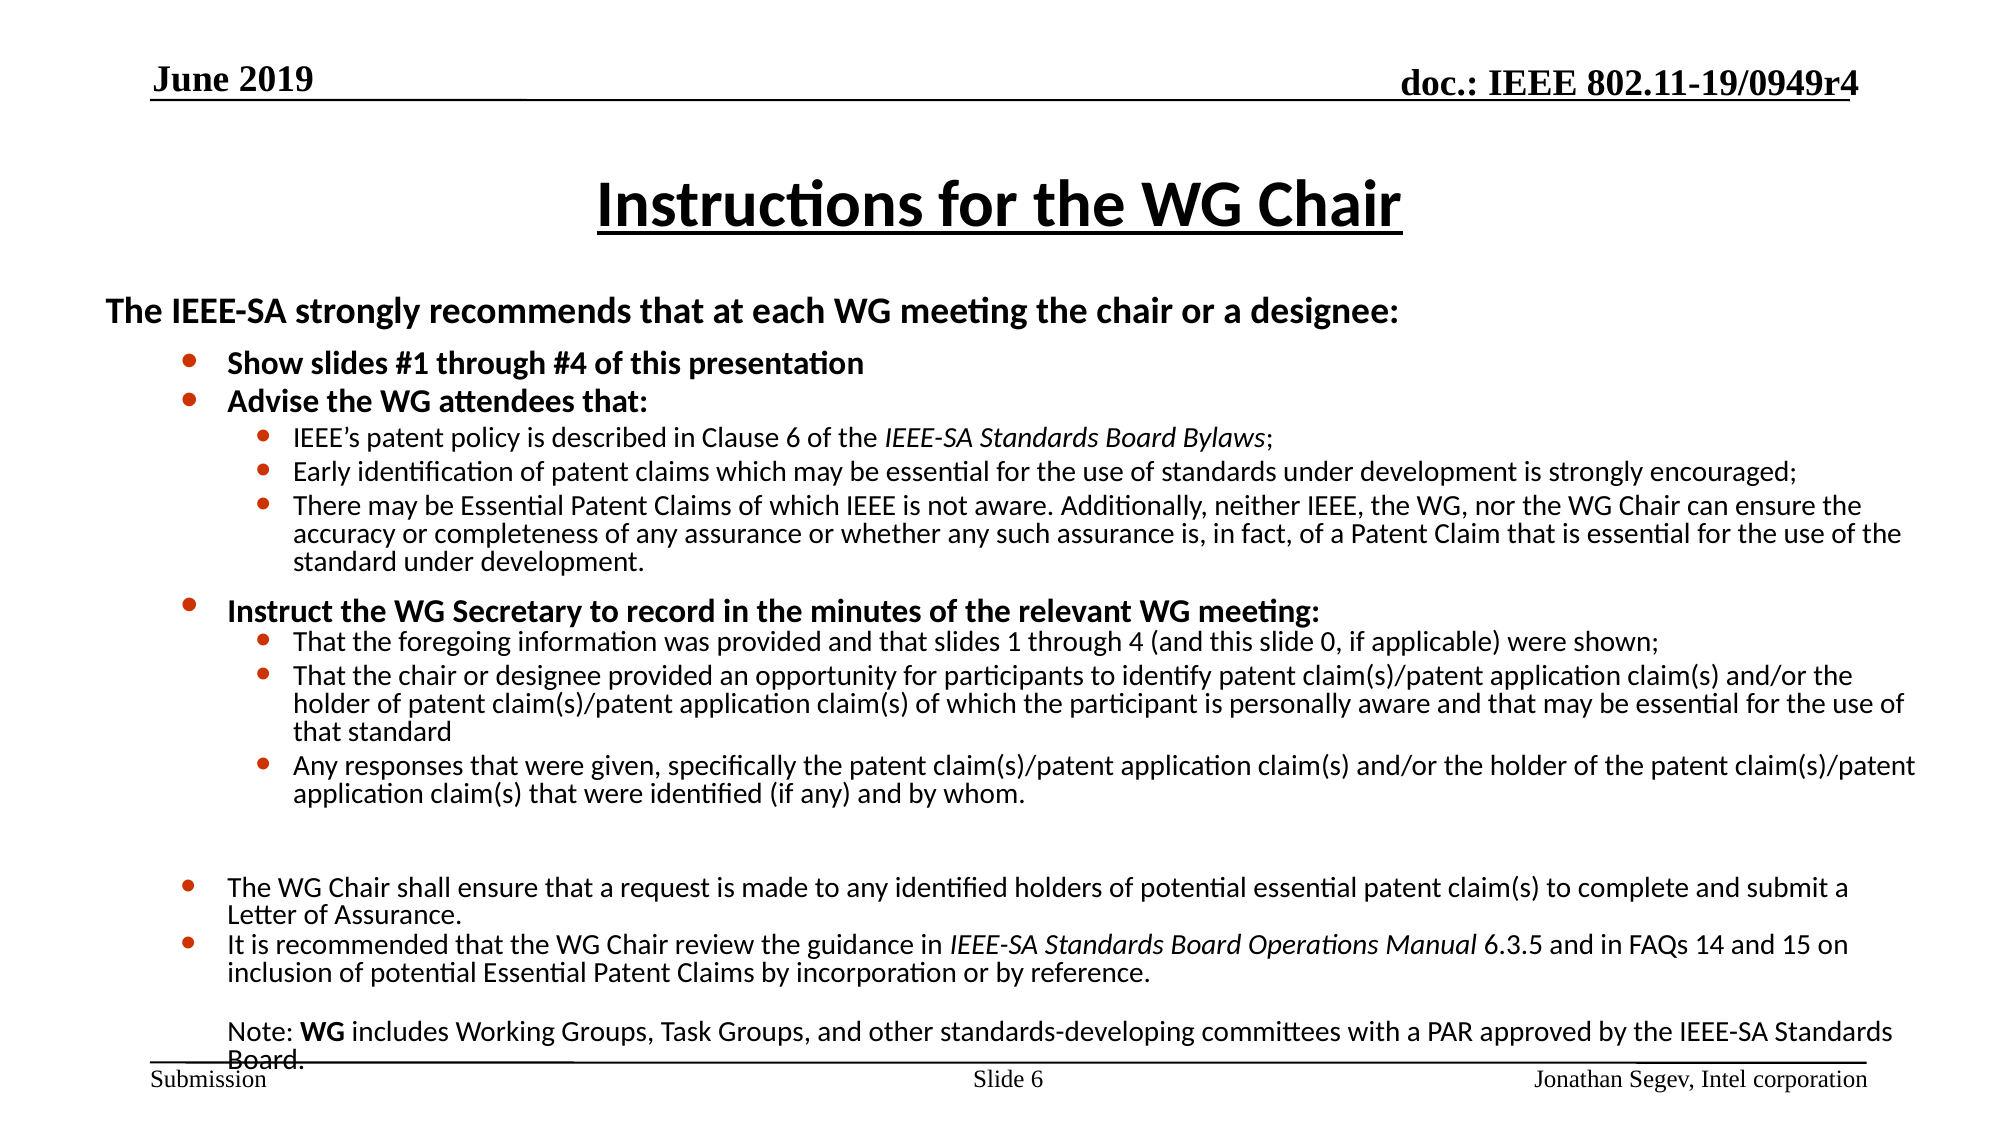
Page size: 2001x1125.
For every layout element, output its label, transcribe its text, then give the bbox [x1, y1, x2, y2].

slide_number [152, 54, 563, 100]
slide_number Slide 6 [950, 1061, 1067, 1123]
list The IEEE-SA strongly recommends that at each WG meeting the chair or a designee: Show slides #1 through #4 of this presentation Advise the WG attendees that: IEEE’s patent policy is described in Clause 6 of the IEEE-SA Standards Board Bylaws; Early identification of patent claims which may be essential for the use of standards under development is strongly encouraged; There may be Essential Patent Claims of which IEEE is not aware. Additionally, neither IEEE, the WG, nor the WG Chair can ensure the accuracy or completeness of any assurance or whether any such assurance is, in fact, of a Patent Claim that is essential for the use of the standard under development. Instruct the WG Secretary to record in the minutes of the relevant WG meeting: That the foregoing information was provided and that slides 1 through 4 (and this slide 0, if applicable) were shown; That the chair or designee provided an opportunity for participants to identify patent claim(s)/patent application claim(s) and/or the holder of patent claim(s)/patent application claim(s) of which the participant is personally aware and that may be essential for the use of that standard Any responses that were given, specifically the patent claim(s)/patent application claim(s) and/or the holder of the patent claim(s)/patent application claim(s) that were identified (if any) and by whom. The WG Chair shall ensure that a request is made to any identified holders of potential essential patent claim(s) to complete and submit a Letter of Assurance. It is recommended that the WG Chair review the guidance in IEEE-SA Standards Board Operations Manual 6.3.5 and in FAQs 14 and 15 on inclusion of potential Essential Patent Claims by incorporation or by reference. Note: WG includes Working Groups, Task Groups, and other standards-developing committees with a PAR approved by the IEEE-SA Standards Board. [90, 286, 1934, 1000]
footer Jonathan Segev, Intel corporation [1171, 1061, 1869, 1093]
title Instructions for the WG Chair [149, 112, 1850, 286]
